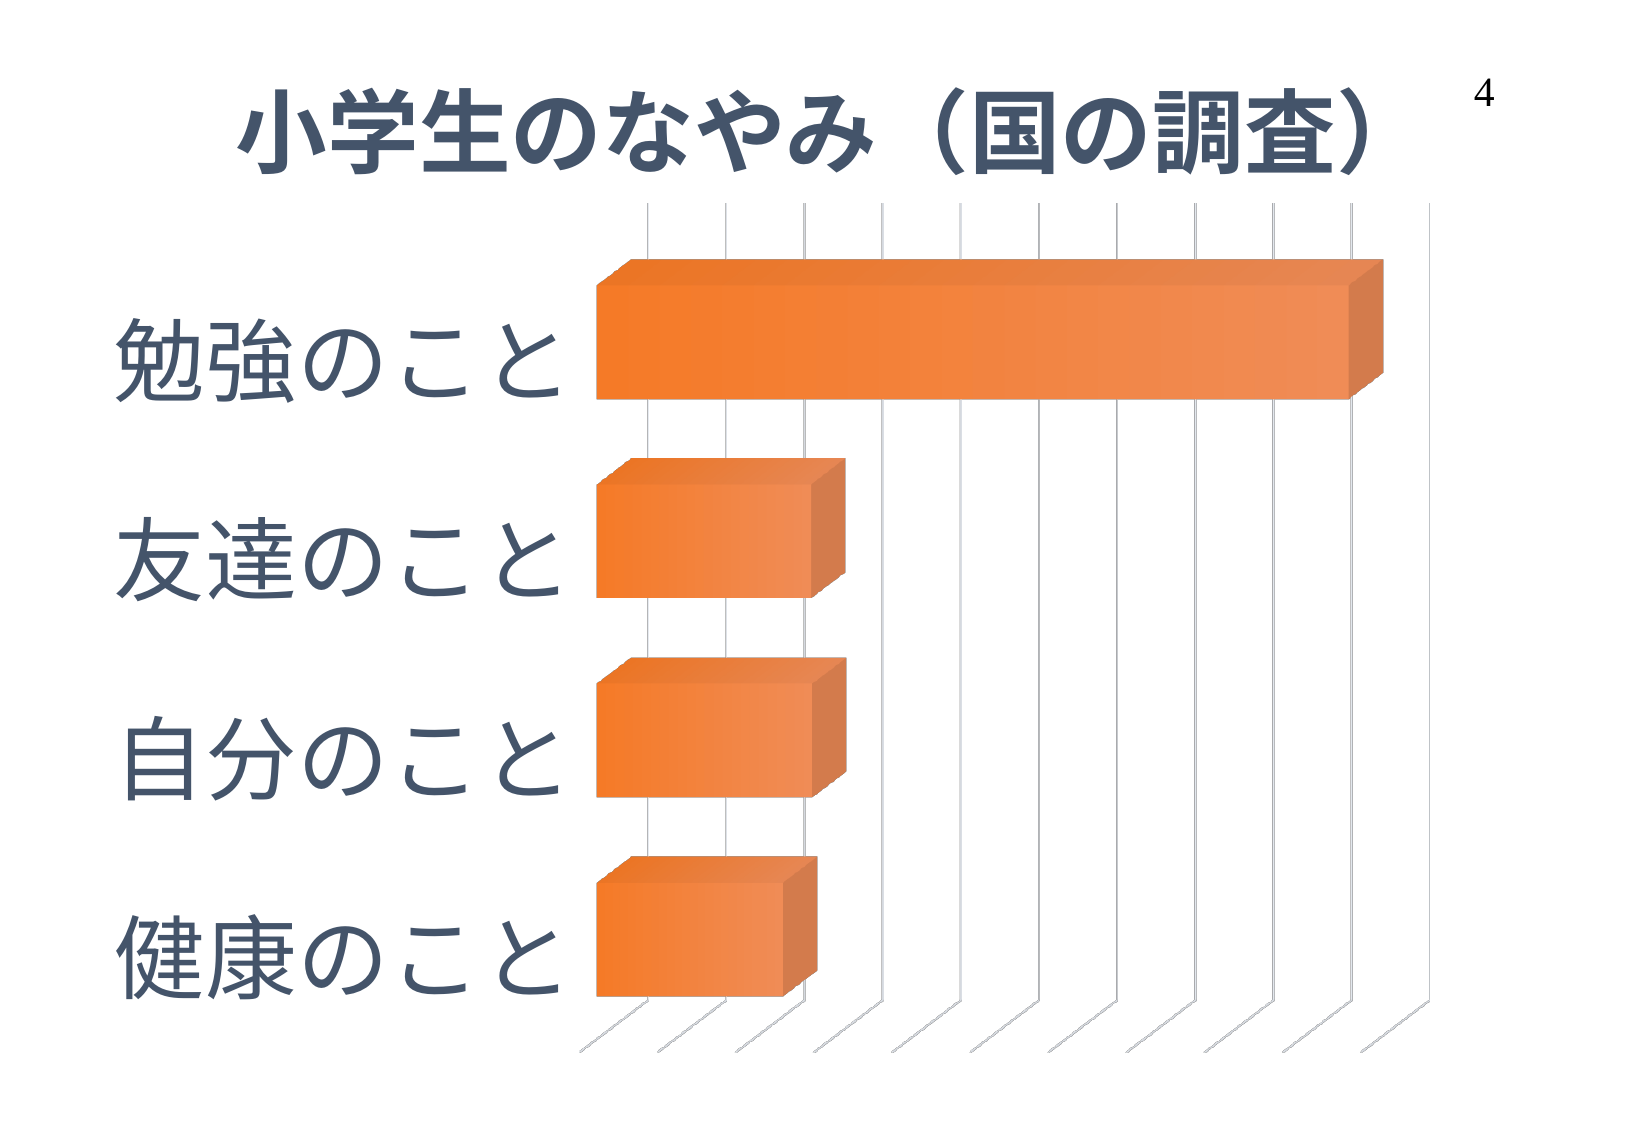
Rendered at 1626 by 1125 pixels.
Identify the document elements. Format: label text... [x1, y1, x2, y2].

text_box 小学生のなやみ（国の調査） [208, 67, 1457, 186]
slide_number 4 [1144, 59, 1510, 120]
chart [80, 186, 1463, 1071]
